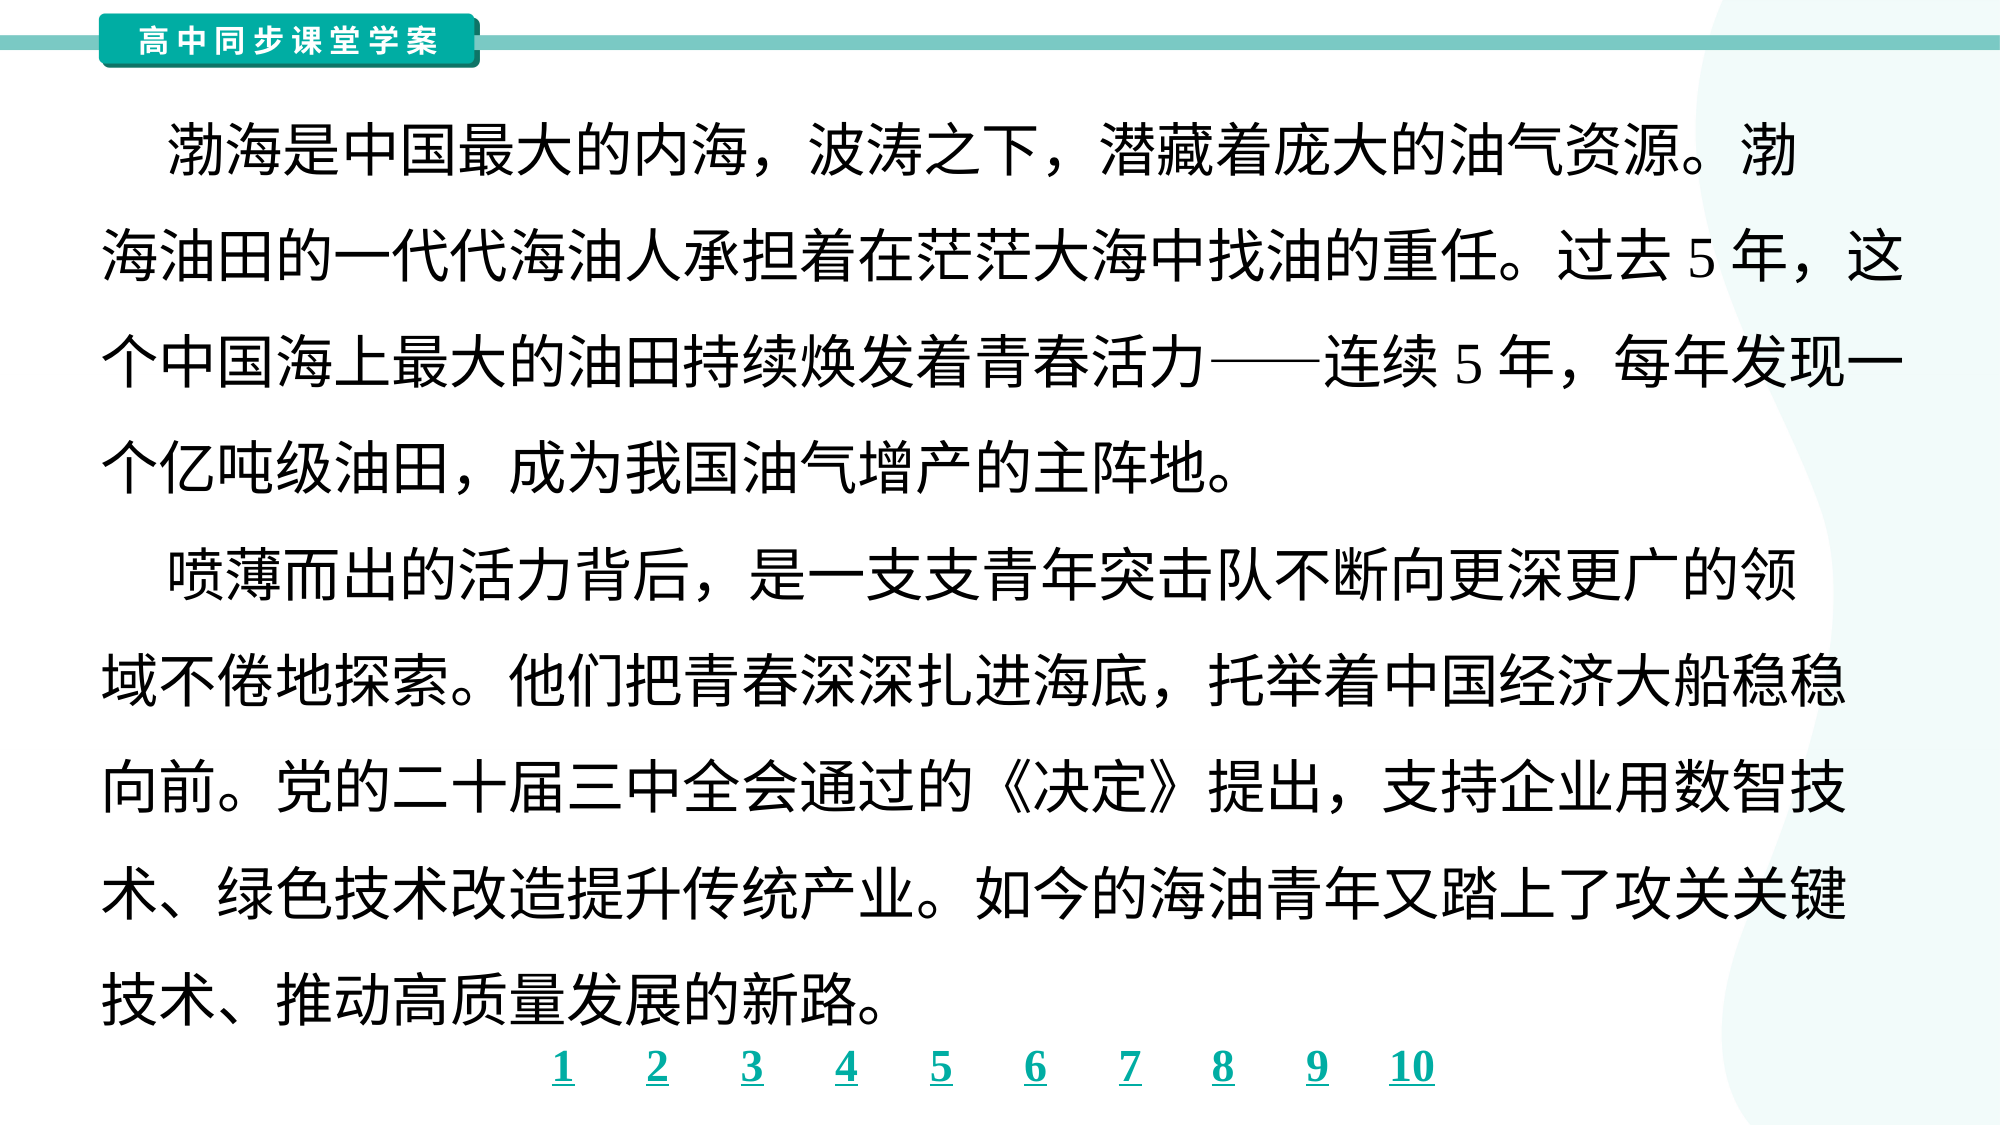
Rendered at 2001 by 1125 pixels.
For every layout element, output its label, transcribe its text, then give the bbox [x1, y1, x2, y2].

picture [0, 0, 2000, 1125]
text_box 渤海是中国最大的内海，波涛之下，潜藏着庞大的油气资源。渤 海油田的一代代海油人承担着在茫茫大海中找油的重任。过去5年，这 个中国海上最大的油田持续焕发着青春活力——连续5年，每年发现一 个亿吨级油田，成为我国油气增产的主阵地。 喷薄而出的活力背后，是一支支青年突击队不断向更深更广的领 域不倦地探索。他们把青春深深扎进海底，托举着中国经济大船稳稳 向前。党的二十届三中全会通过的《决定》提出，支持企业用数智技 术、绿色技术改造提升传统产业。如今的海油青年又踏上了攻关关键 技术、推动高质量发展的新路。 [100, 76, 1899, 1033]
